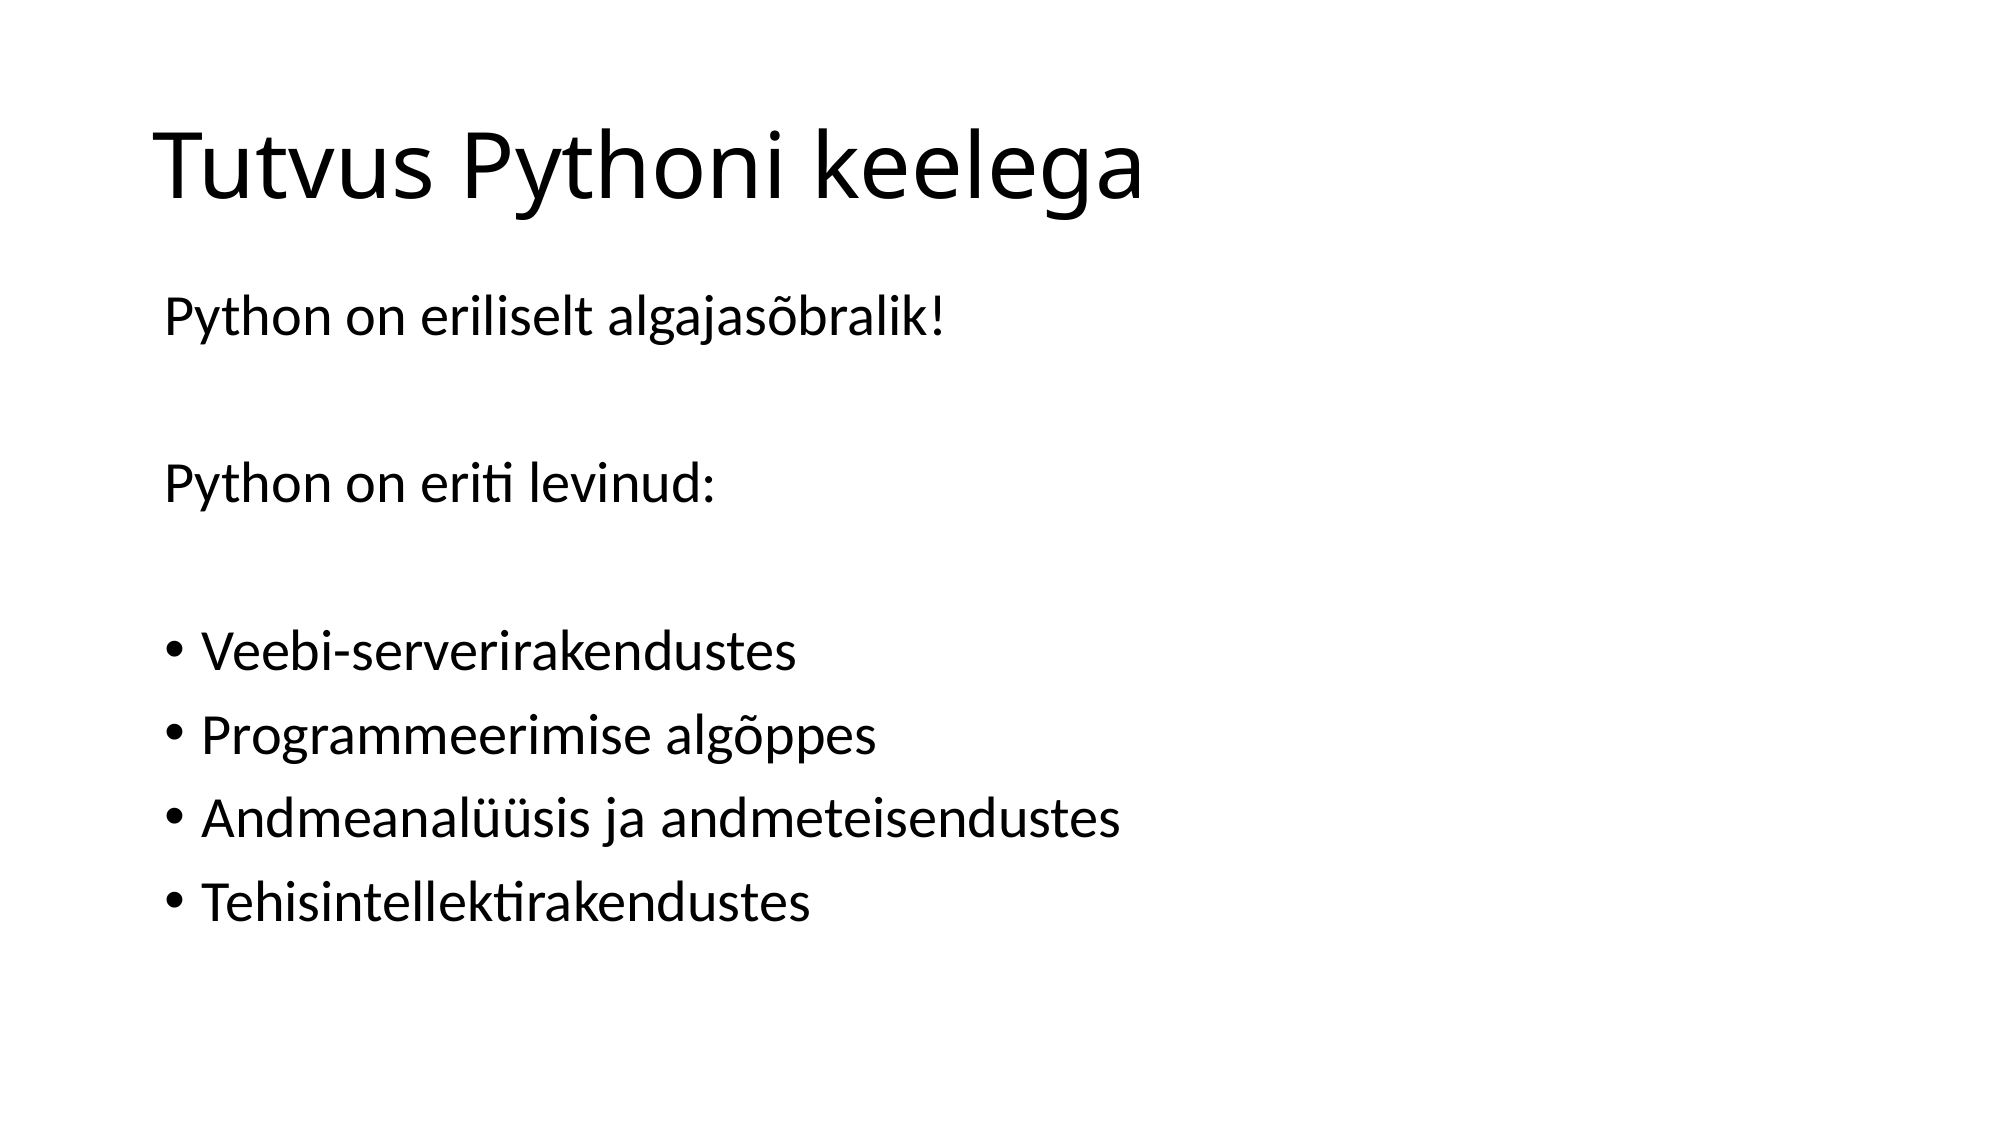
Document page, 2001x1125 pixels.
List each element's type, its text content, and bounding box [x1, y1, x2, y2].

list Python on eriliselt algajasõbralik! Python on eriti levinud: Veebi-serverirakendustes Programmeerimise algõppes Andmeanalüüsis ja andmeteisendustes Tehisintellektirakendustes [149, 277, 1500, 1020]
title Tutvus Pythoni keelega [137, 59, 1863, 278]
